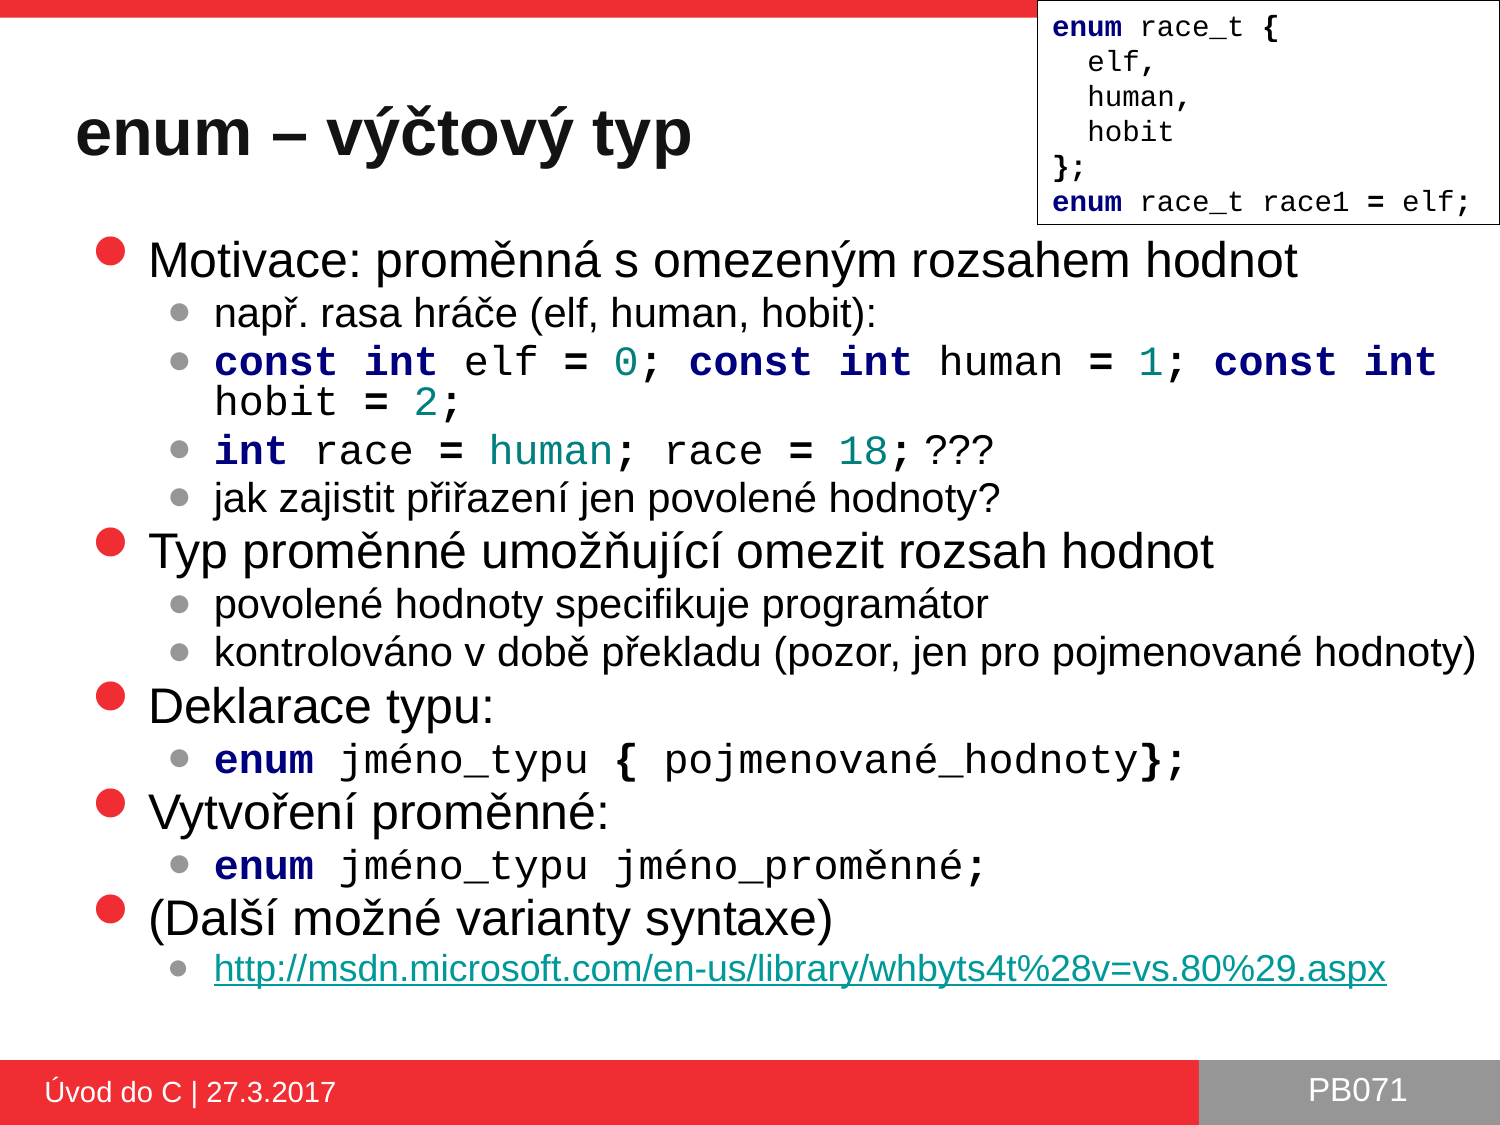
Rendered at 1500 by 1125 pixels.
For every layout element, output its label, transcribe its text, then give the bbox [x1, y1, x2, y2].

title enum – výčtový typ [75, 45, 1037, 208]
text_box enum race_t { elf, human, hobit }; enum race_t race1 = elf; [1037, 0, 1500, 225]
footer Úvod do C | 27.3.2017 [29, 1065, 1199, 1125]
list Motivace: proměnná s omezeným rozsahem hodnot např. rasa hráče (elf, human, hobit): const int elf = 0; const int human = 1; const int hobit = 2; int race = human; race = 18; ??? jak zajistit přiřazení jen povolené hodnoty? Typ proměnné umožňující omezit rozsah hodnot povolené hodnoty specifikuje programátor kontrolováno v době překladu (pozor, jen pro pojmenované hodnoty) Deklarace typu: enum jméno_typu { pojmenované_hodnoty}; Vytvoření proměnné: enum jméno_typu jméno_proměnné; (Další možné varianty syntaxe) http://msdn.microsoft.com/en-us/library/whbyts4t%28v=vs.80%29.aspx [76, 231, 1500, 1024]
